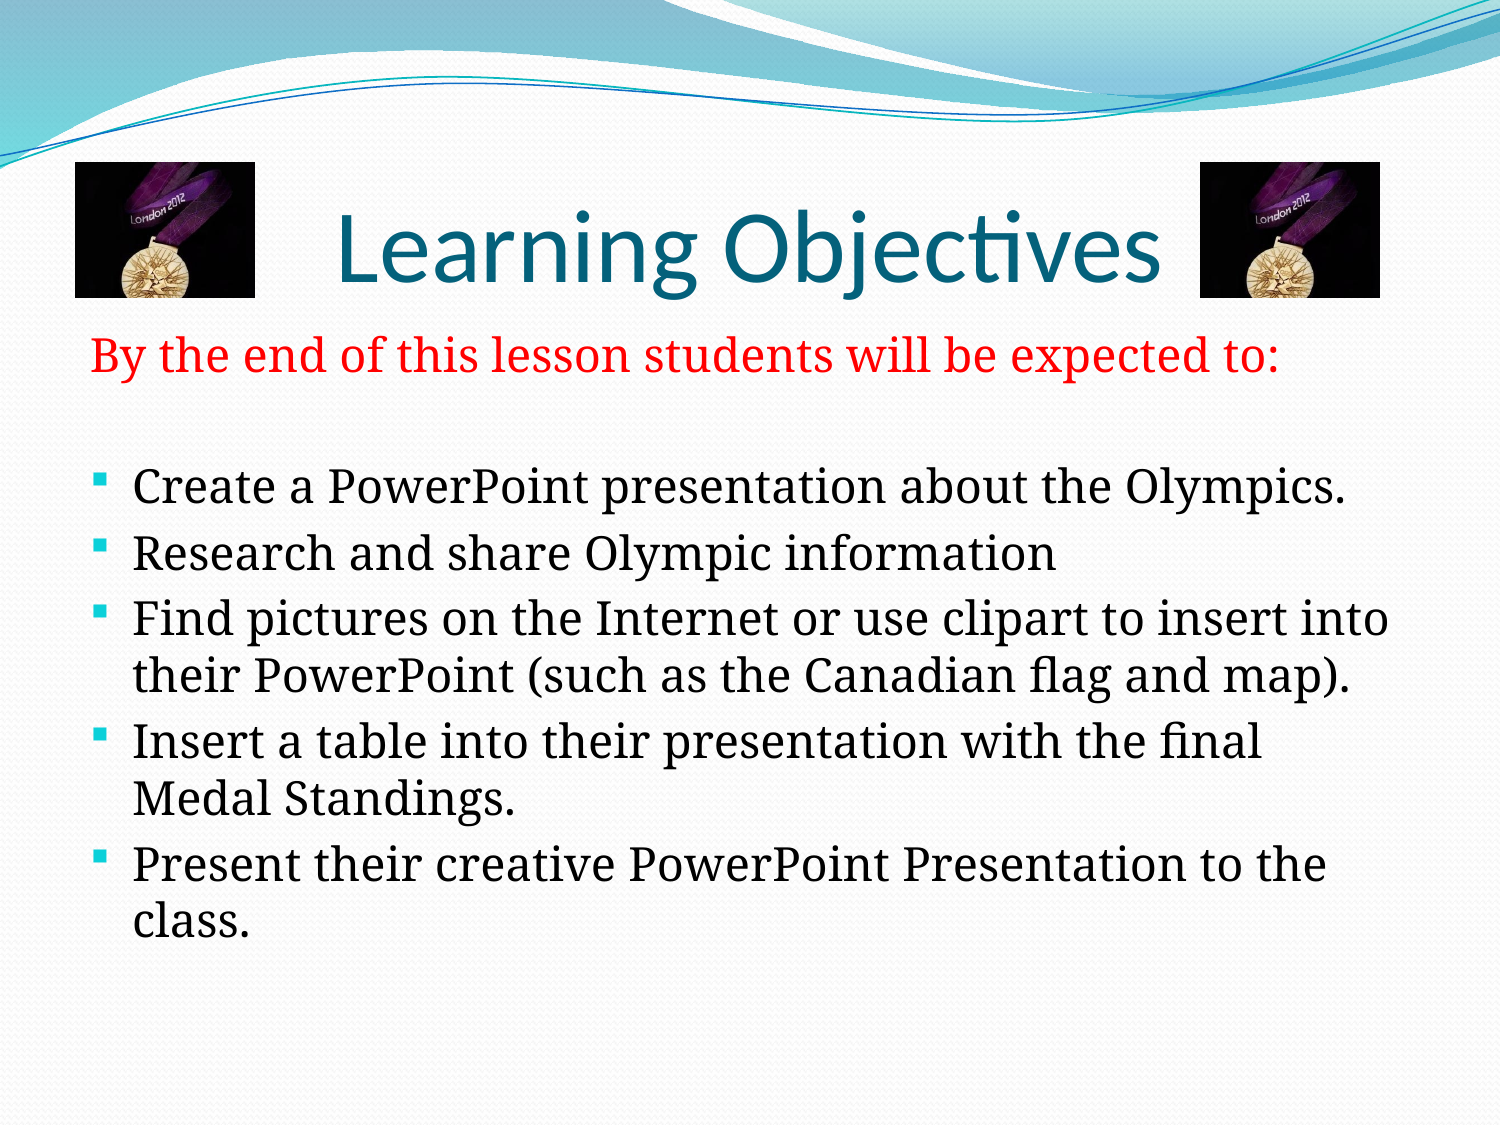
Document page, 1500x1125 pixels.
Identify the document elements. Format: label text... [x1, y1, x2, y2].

title Learning Objectives [75, 115, 1425, 303]
list By the end of this lesson students will be expected to: Create a PowerPoint presentation about the Olympics. Research and share Olympic information Find pictures on the Internet or use clipart to insert into their PowerPoint (such as the Canadian flag and map). Insert a table into their presentation with the final Medal Standings. Present their creative PowerPoint Presentation to the class. [75, 317, 1425, 1038]
picture [74, 162, 256, 298]
picture [1199, 162, 1381, 298]
